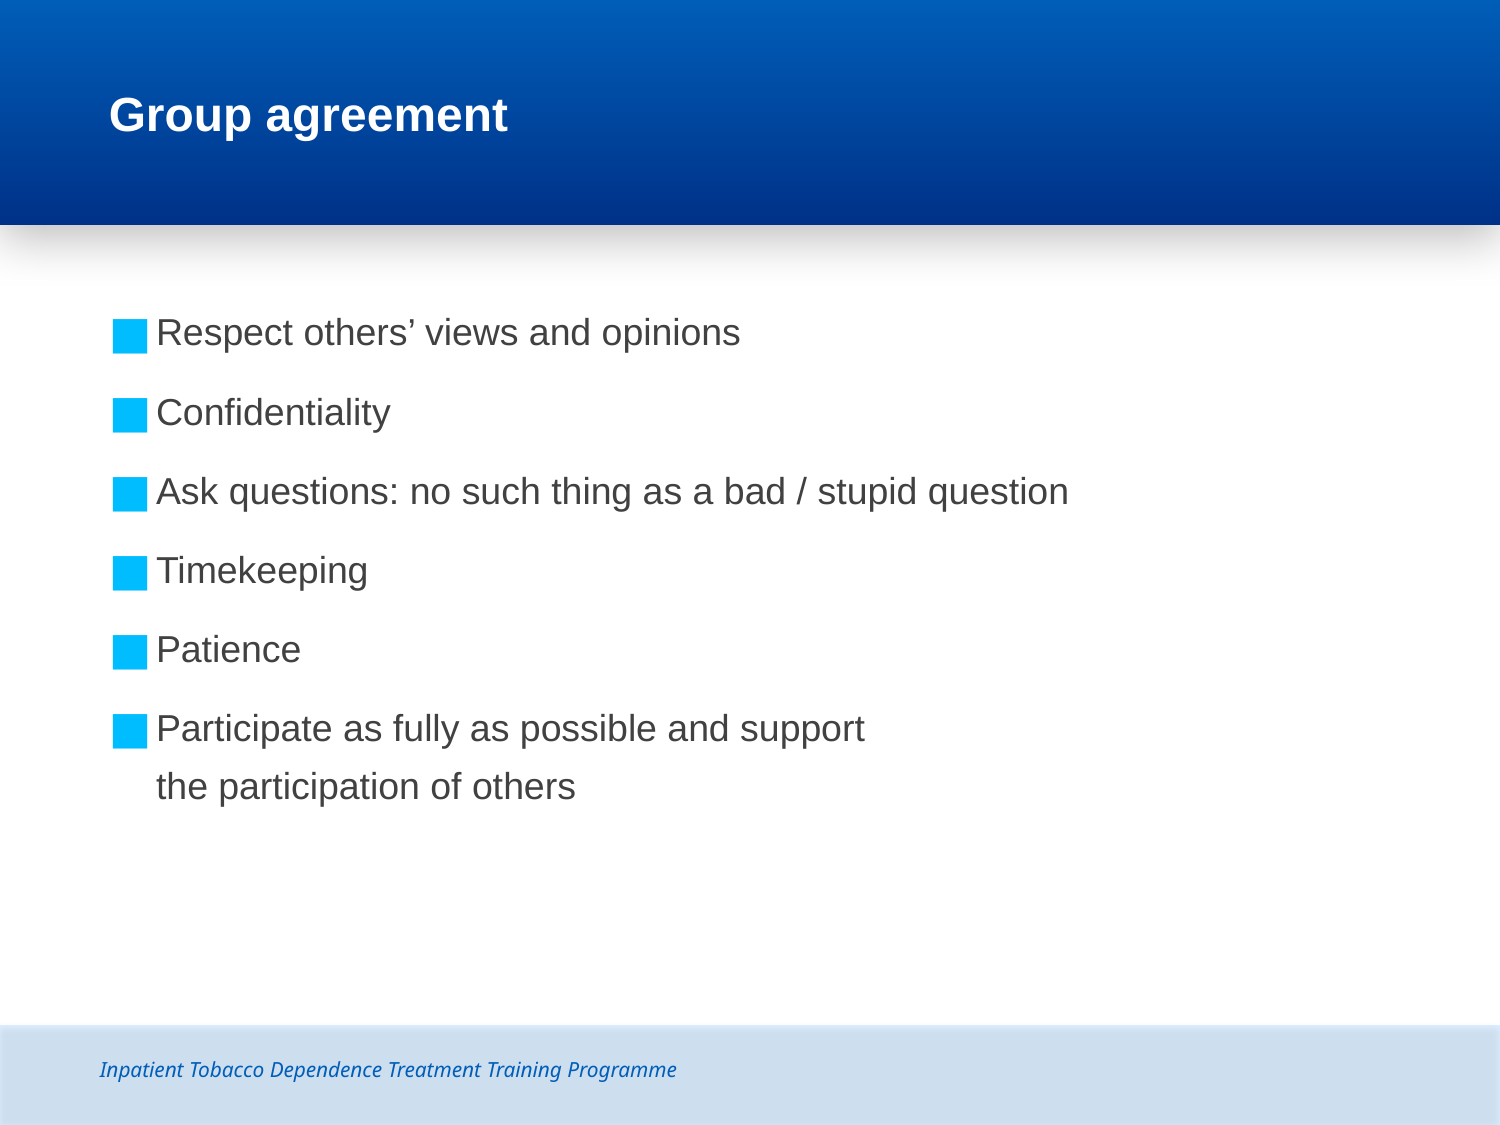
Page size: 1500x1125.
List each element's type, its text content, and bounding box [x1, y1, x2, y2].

list Respect others’ views and opinions Confidentiality Ask questions: no such thing as a bad / stupid question Timekeeping Patience Participate as fully as possible and support the participation of others [93, 287, 1401, 976]
title Group agreement [93, 24, 1401, 201]
footer Inpatient Tobacco Dependence Treatment Training Programme [84, 1038, 790, 1099]
